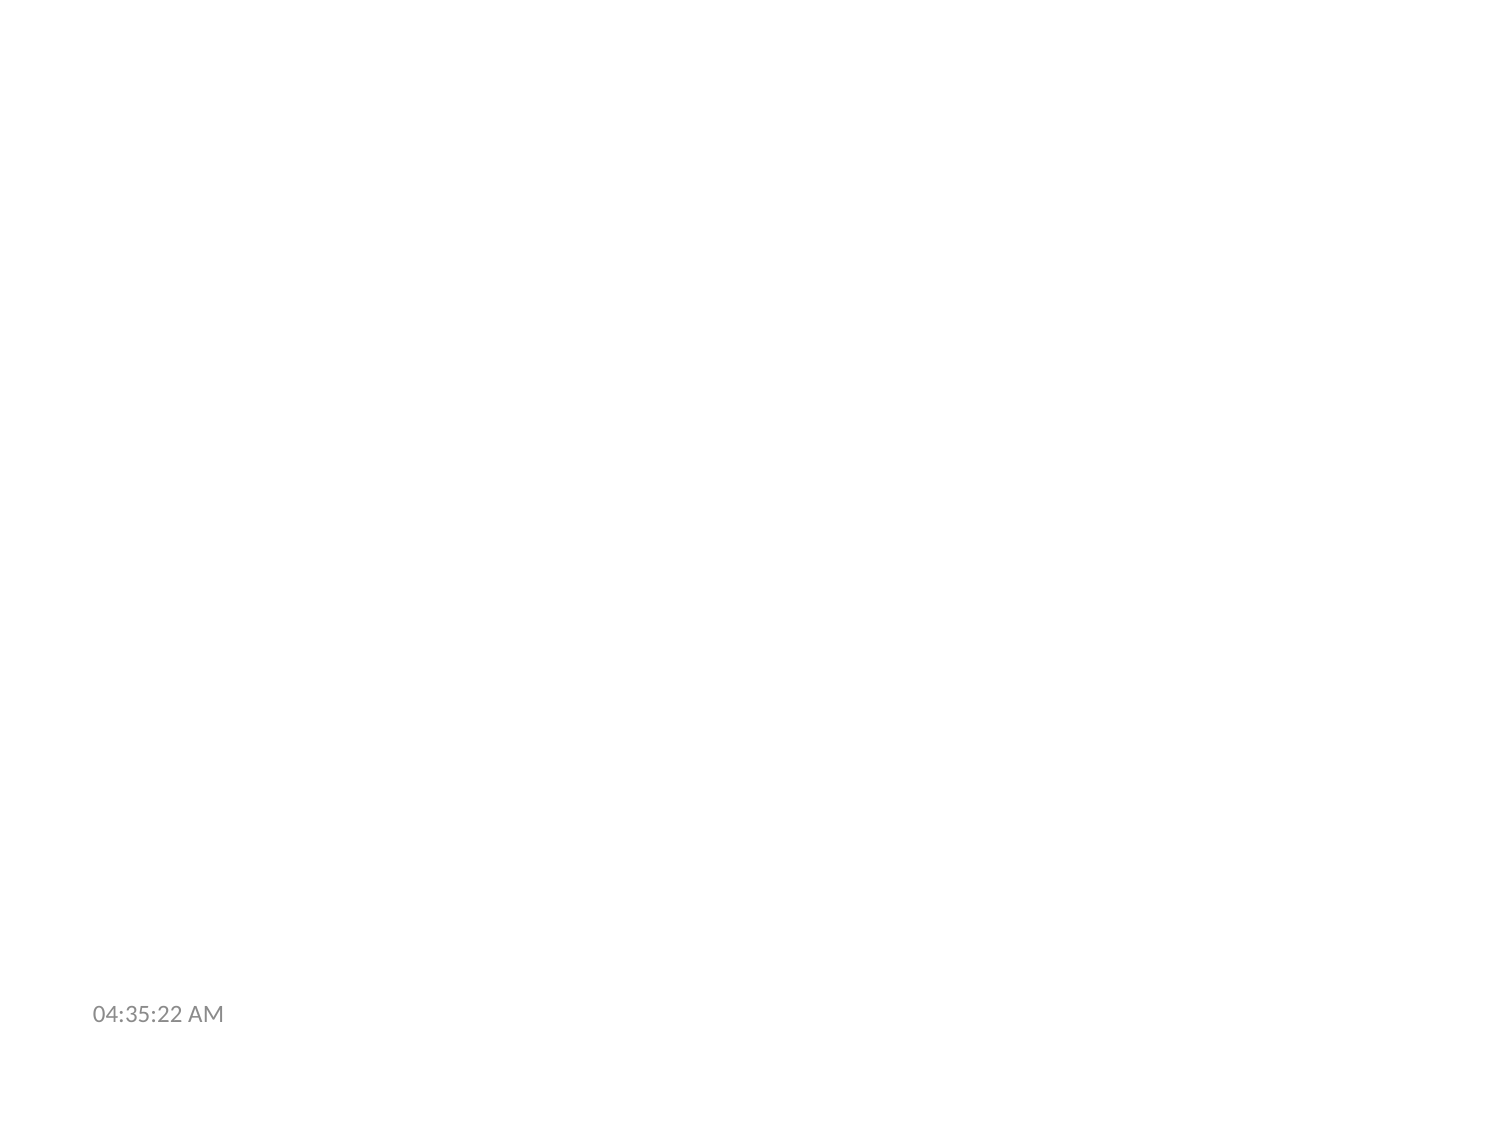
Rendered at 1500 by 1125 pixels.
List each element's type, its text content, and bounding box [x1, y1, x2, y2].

text_box 3:35:09 PM [77, 982, 428, 1043]
